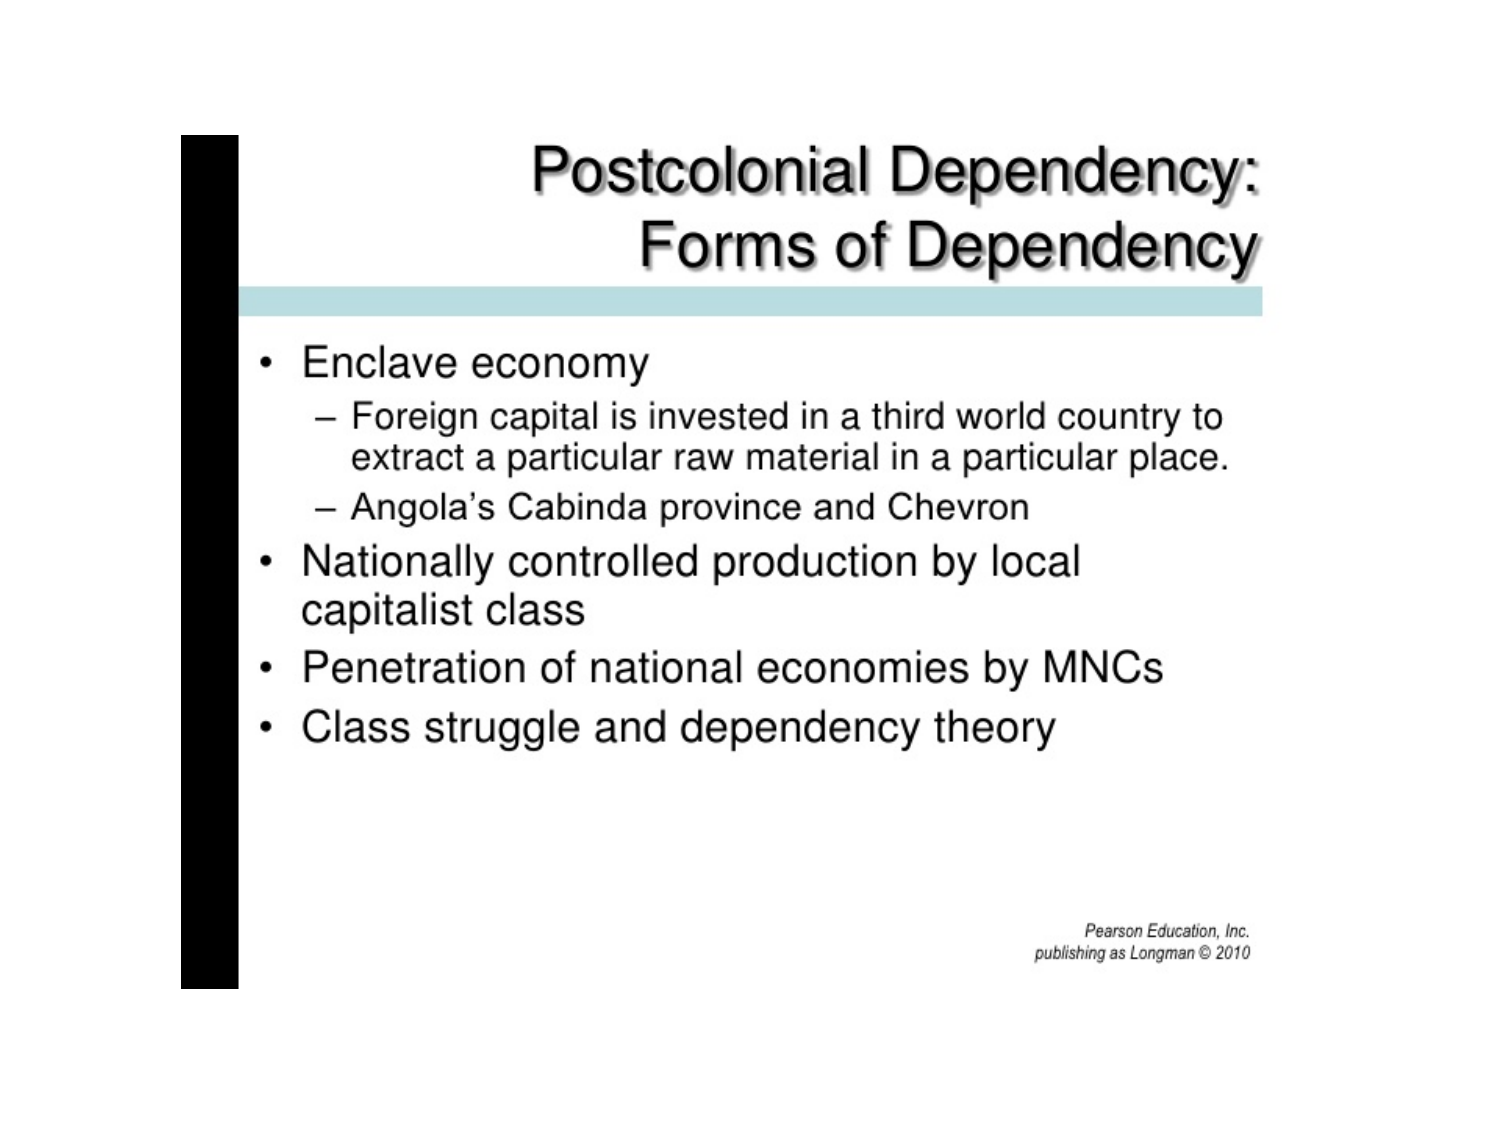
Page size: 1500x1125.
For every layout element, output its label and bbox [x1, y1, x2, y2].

picture [180, 135, 1319, 990]
